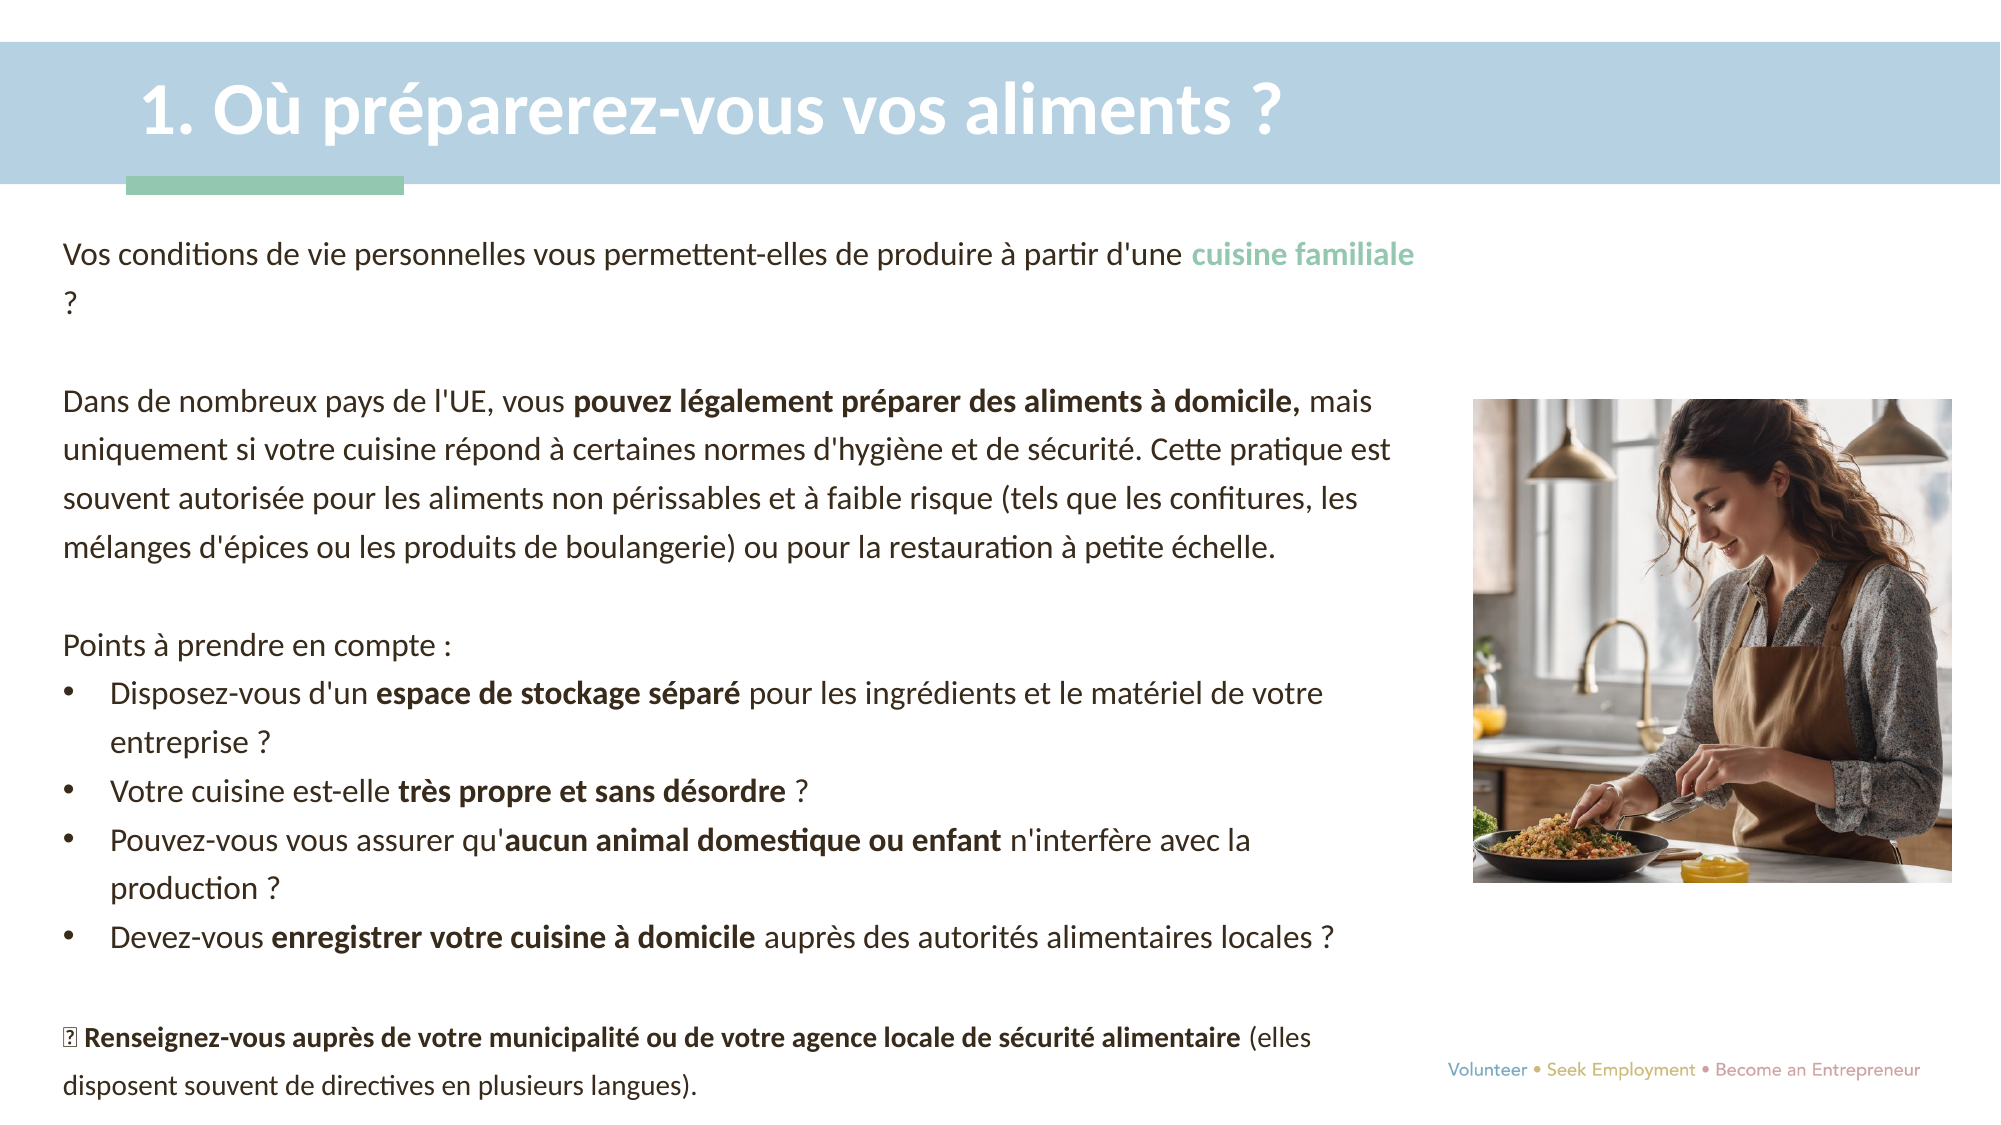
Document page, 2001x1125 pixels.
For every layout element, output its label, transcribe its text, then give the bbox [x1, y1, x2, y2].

list Vos conditions de vie personnelles vous permettent-elles de produire à partir d'une cuisine familiale ? # Dans de nombreux pays de l'UE, vous pouvez légalement préparer des aliments à domicile, mais uniquement si votre cuisine répond à certaines normes d'hygiène et de sécurité. Cette pratique est souvent autorisée pour les aliments non périssables et à faible risque (tels que les confitures, les mélanges d'épices ou les produits de boulangerie) ou pour la restauration à petite échelle. Points à prendre en compte : Disposez-vous d'un espace de stockage séparé pour les ingrédients et le matériel de votre entreprise ? Votre cuisine est-elle très propre et sans désordre ? Pouvez-vous vous assurer qu'aucun animal domestique ou enfant n'interfère avec la production ? Devez-vous enregistrer votre cuisine à domicile auprès des autorités alimentaires locales ? 💡 Renseignez-vous auprès de votre municipalité ou de votre agence locale de sécurité alimentaire (elles disposent souvent de directives en plusieurs langues). [48, 216, 1434, 983]
list 1. Où préparerez-vous vos aliments ? [123, 51, 1913, 170]
picture [1418, 1046, 1971, 1103]
picture [1473, 399, 1952, 884]
